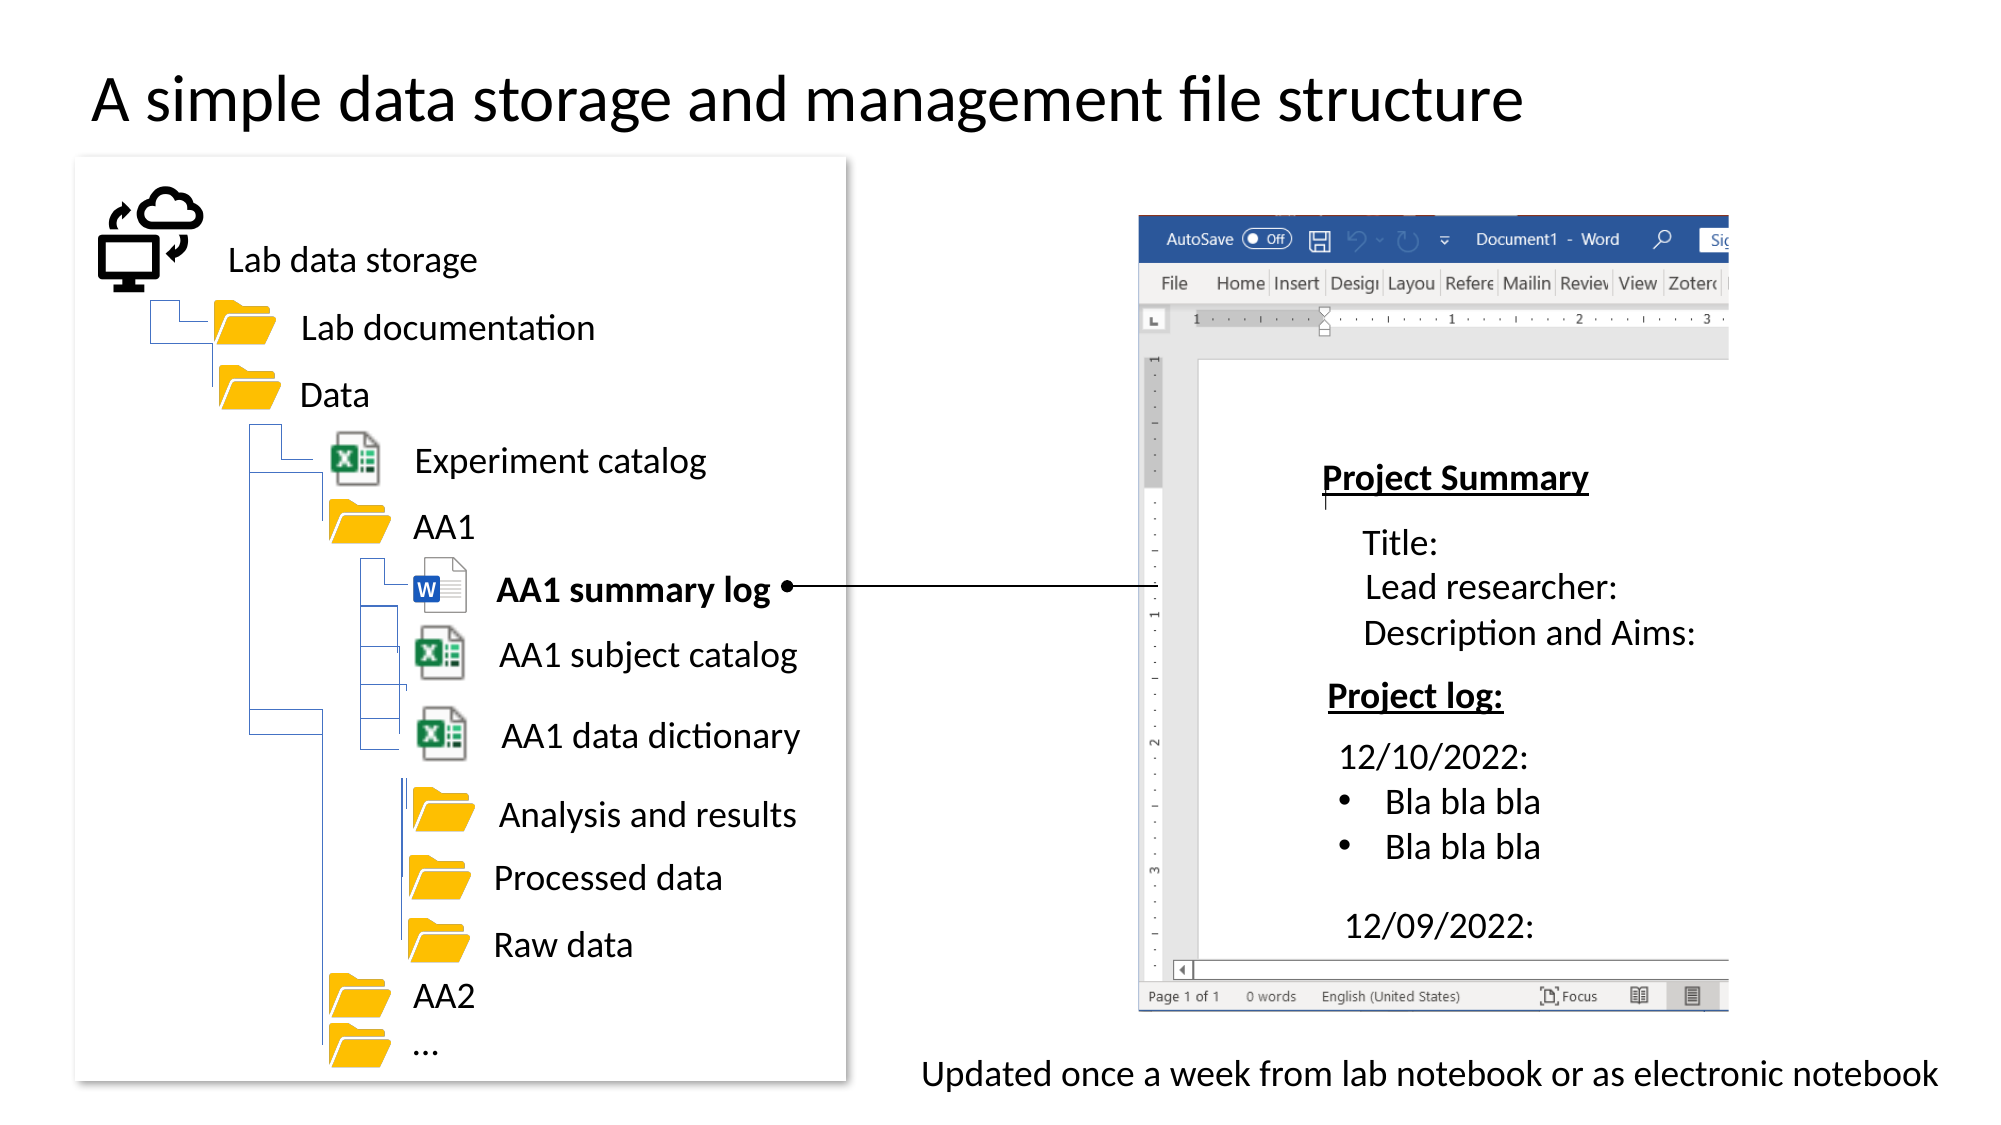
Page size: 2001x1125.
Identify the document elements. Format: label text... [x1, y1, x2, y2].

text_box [75, 156, 846, 1083]
text_box Updated once a week from lab notebook or as electronic notebook [906, 1041, 1961, 1101]
text_box A simple data storage and management file structure [77, 47, 1627, 143]
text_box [1138, 214, 1729, 1012]
